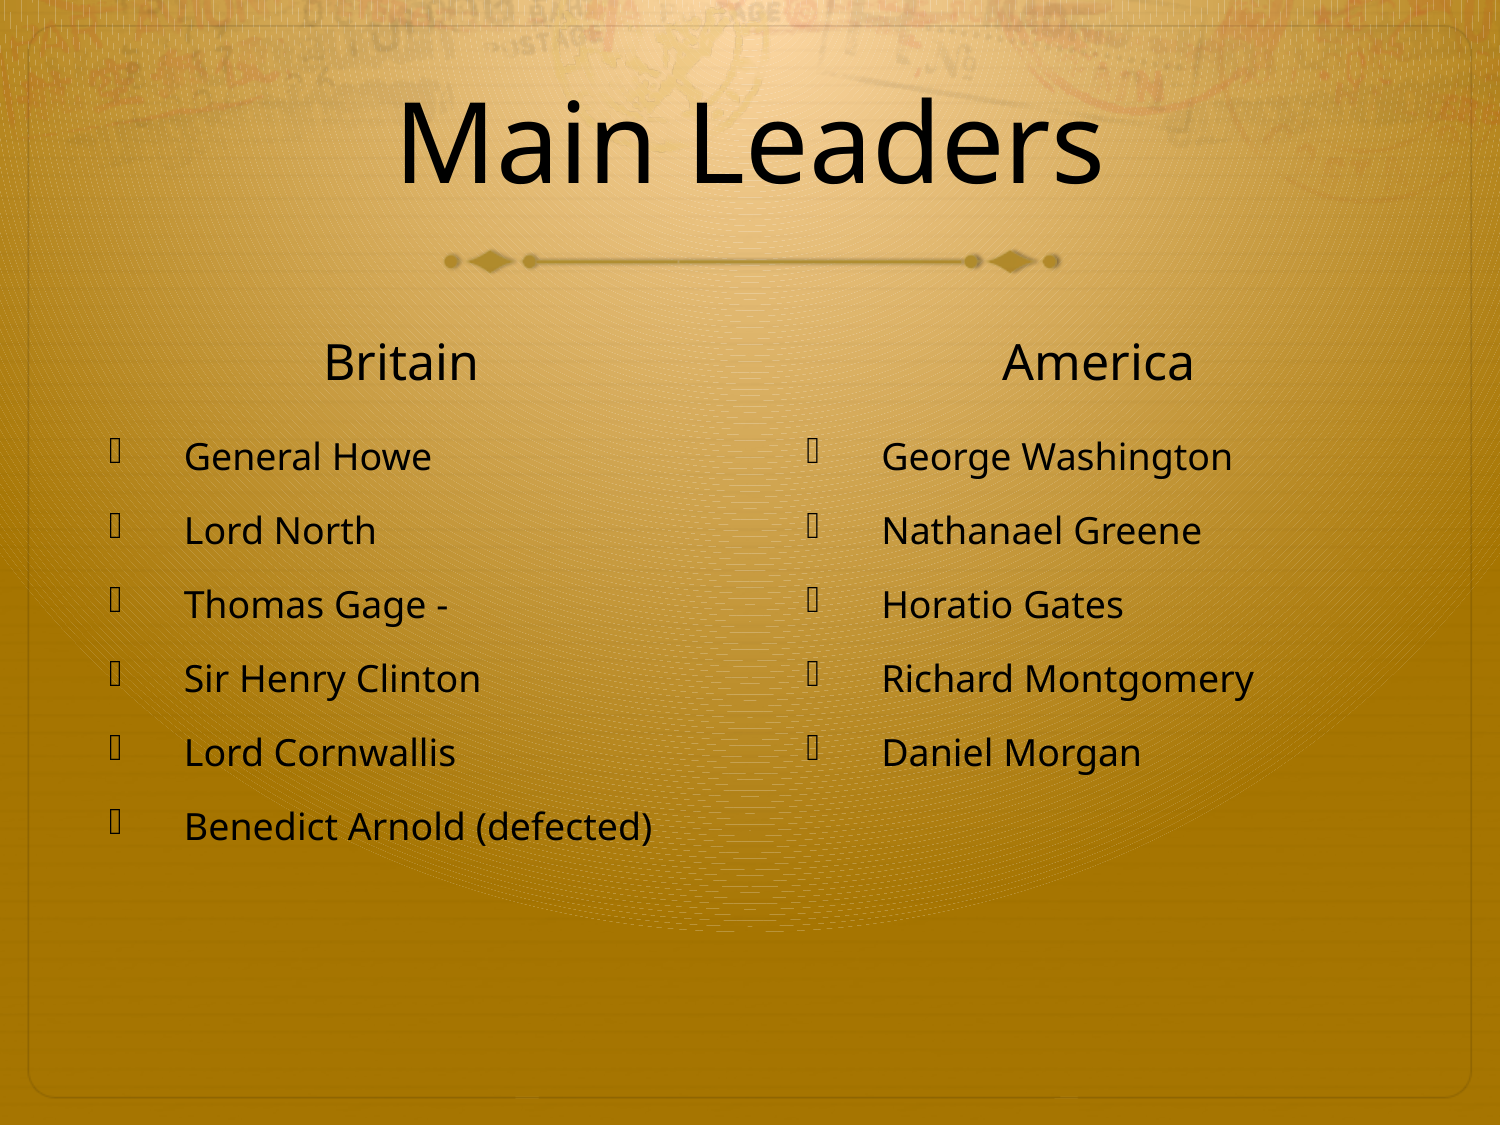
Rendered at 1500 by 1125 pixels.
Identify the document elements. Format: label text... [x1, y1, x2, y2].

list George Washington Nathanael Greene Horatio Gates Richard Montgomery Daniel Morgan [791, 425, 1407, 991]
picture [0, 0, 1500, 1125]
list Britain [93, 307, 709, 413]
list America [791, 307, 1407, 413]
title Main Leaders [93, 45, 1407, 233]
list General Howe Lord North Thomas Gage - Sir Henry Clinton Lord Cornwallis Benedict Arnold (defected) [93, 425, 709, 991]
